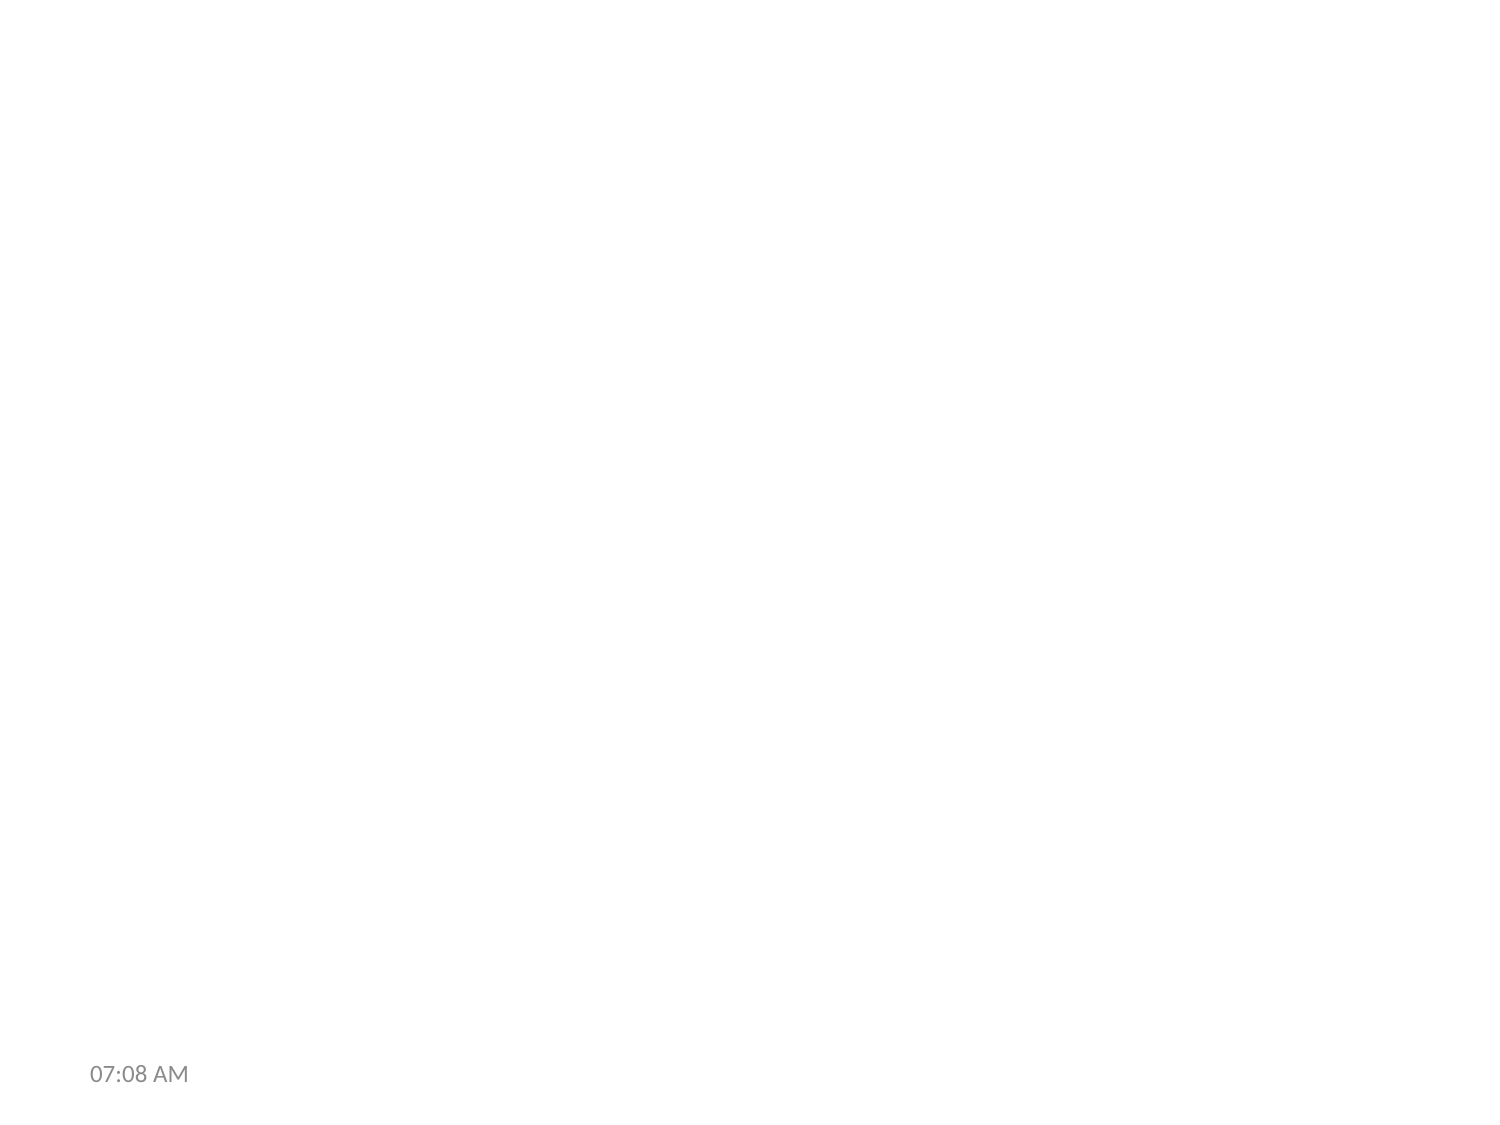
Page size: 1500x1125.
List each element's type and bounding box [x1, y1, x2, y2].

slide_number [75, 1042, 425, 1103]
